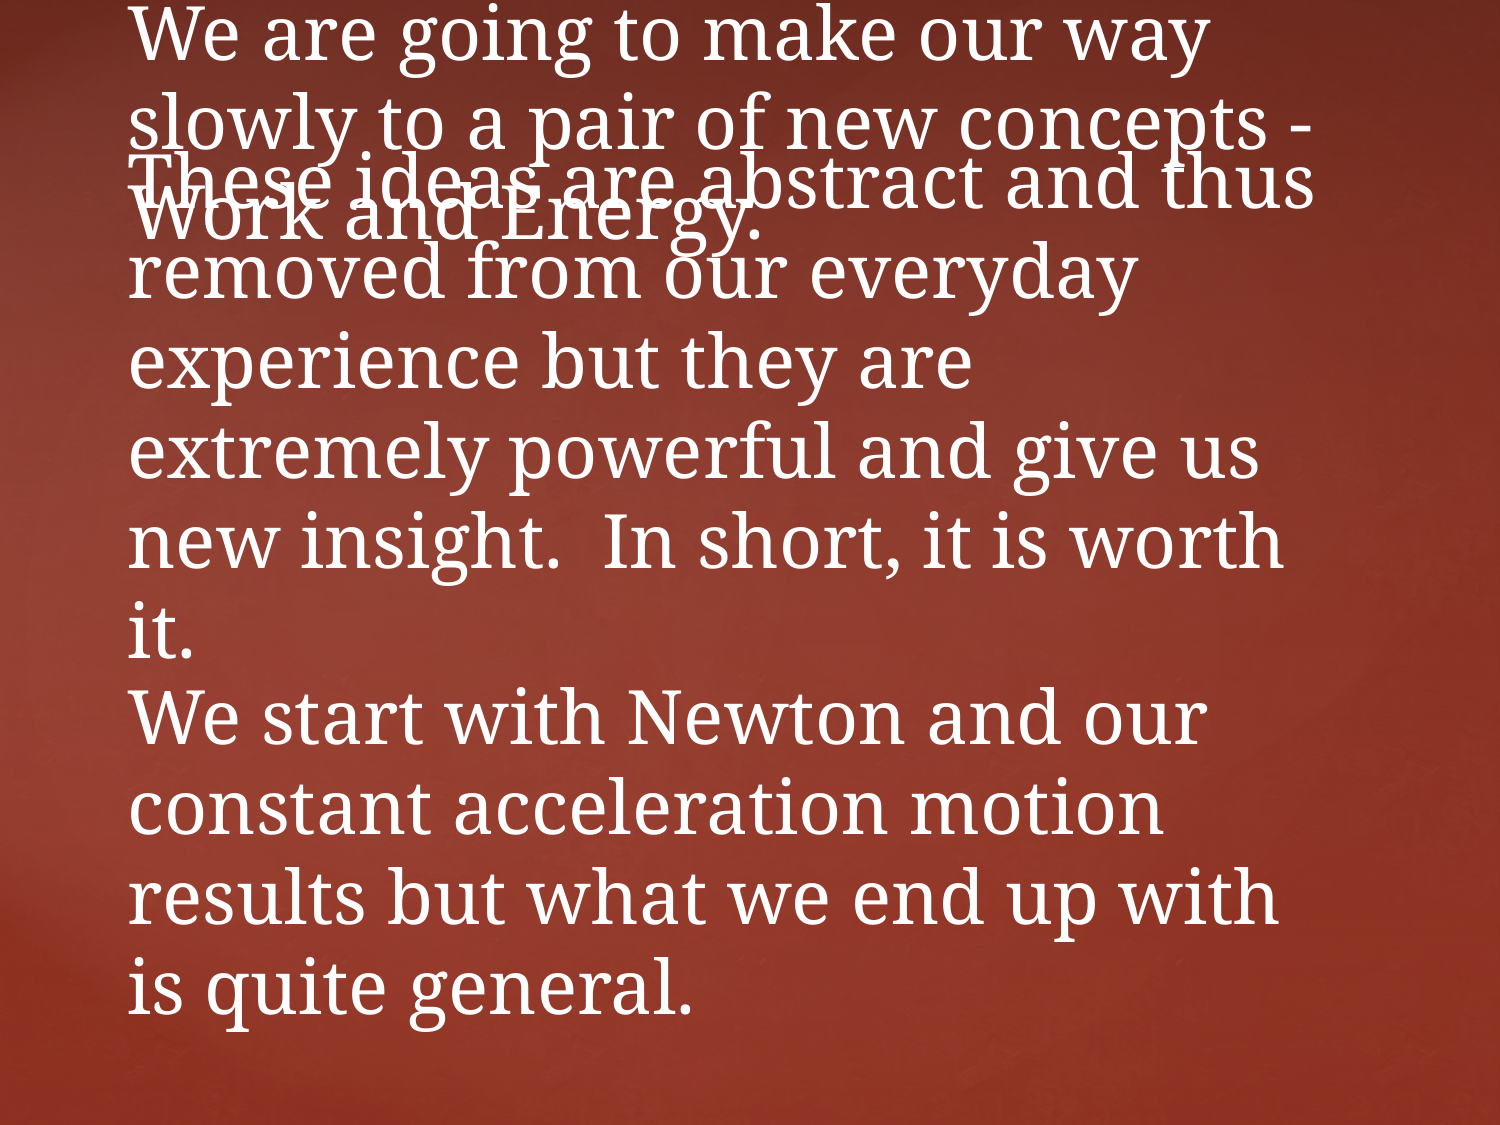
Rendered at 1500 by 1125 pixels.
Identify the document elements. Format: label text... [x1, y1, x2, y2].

text_box These ideas are abstract and thus removed from our everyday experience but they are extremely powerful and give us new insight. In short, it is worth it. [112, 331, 1350, 682]
title We are going to make our way slowly to a pair of new concepts - Work and Energy. [112, 87, 1350, 263]
text_box We start with Newton and our constant acceleration motion results but what we end up with is quite general. [112, 749, 1313, 1038]
